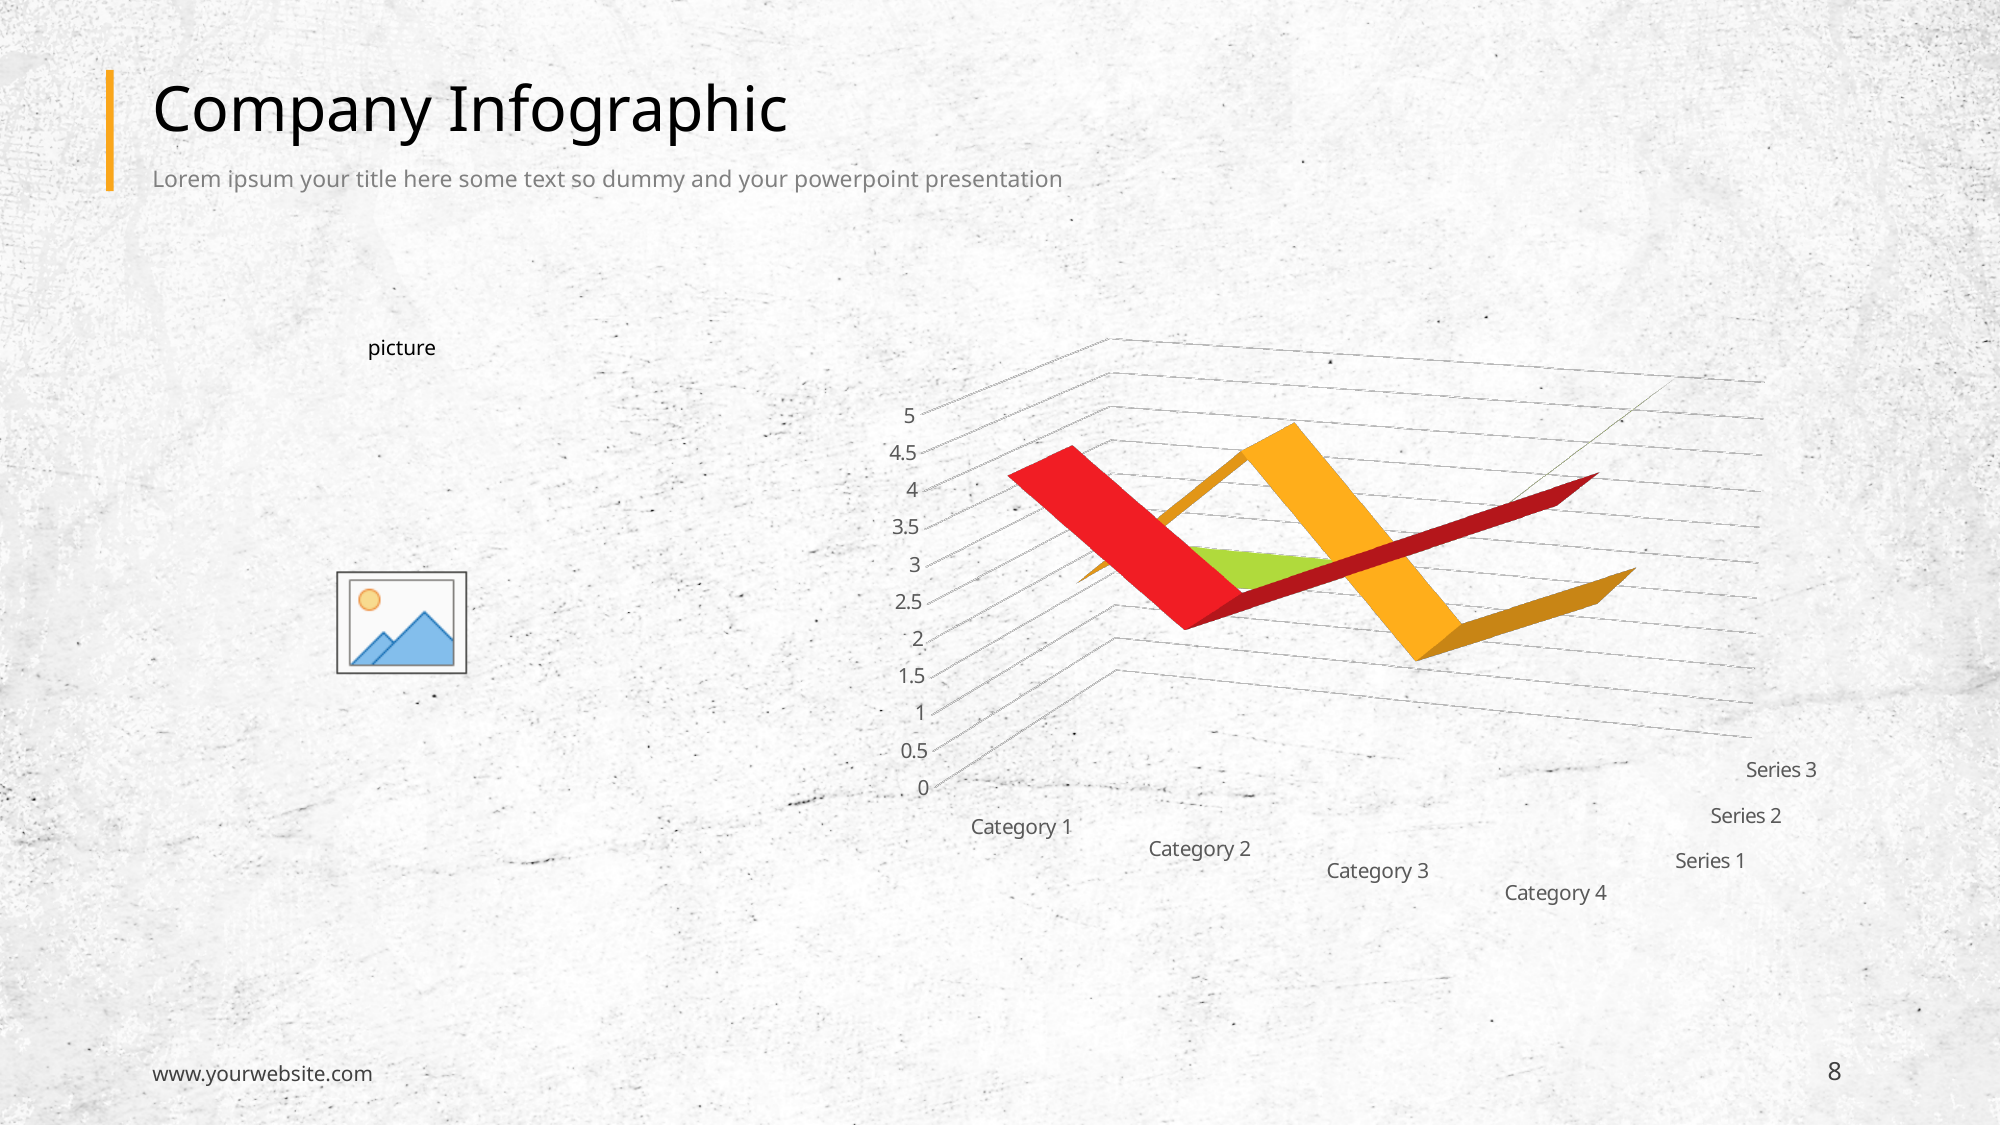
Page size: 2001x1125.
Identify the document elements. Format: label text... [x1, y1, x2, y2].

chart [834, 327, 1872, 919]
slide_number 8 [1797, 1039, 1872, 1106]
picture [0, 0, 2000, 1125]
list Lorem ipsum your title here some text so dummy and your powerpoint presentation [137, 160, 1863, 207]
footer www.yourwebsite.com [137, 1042, 462, 1103]
title Company Infographic [137, 55, 1863, 160]
text_box [105, 69, 115, 192]
